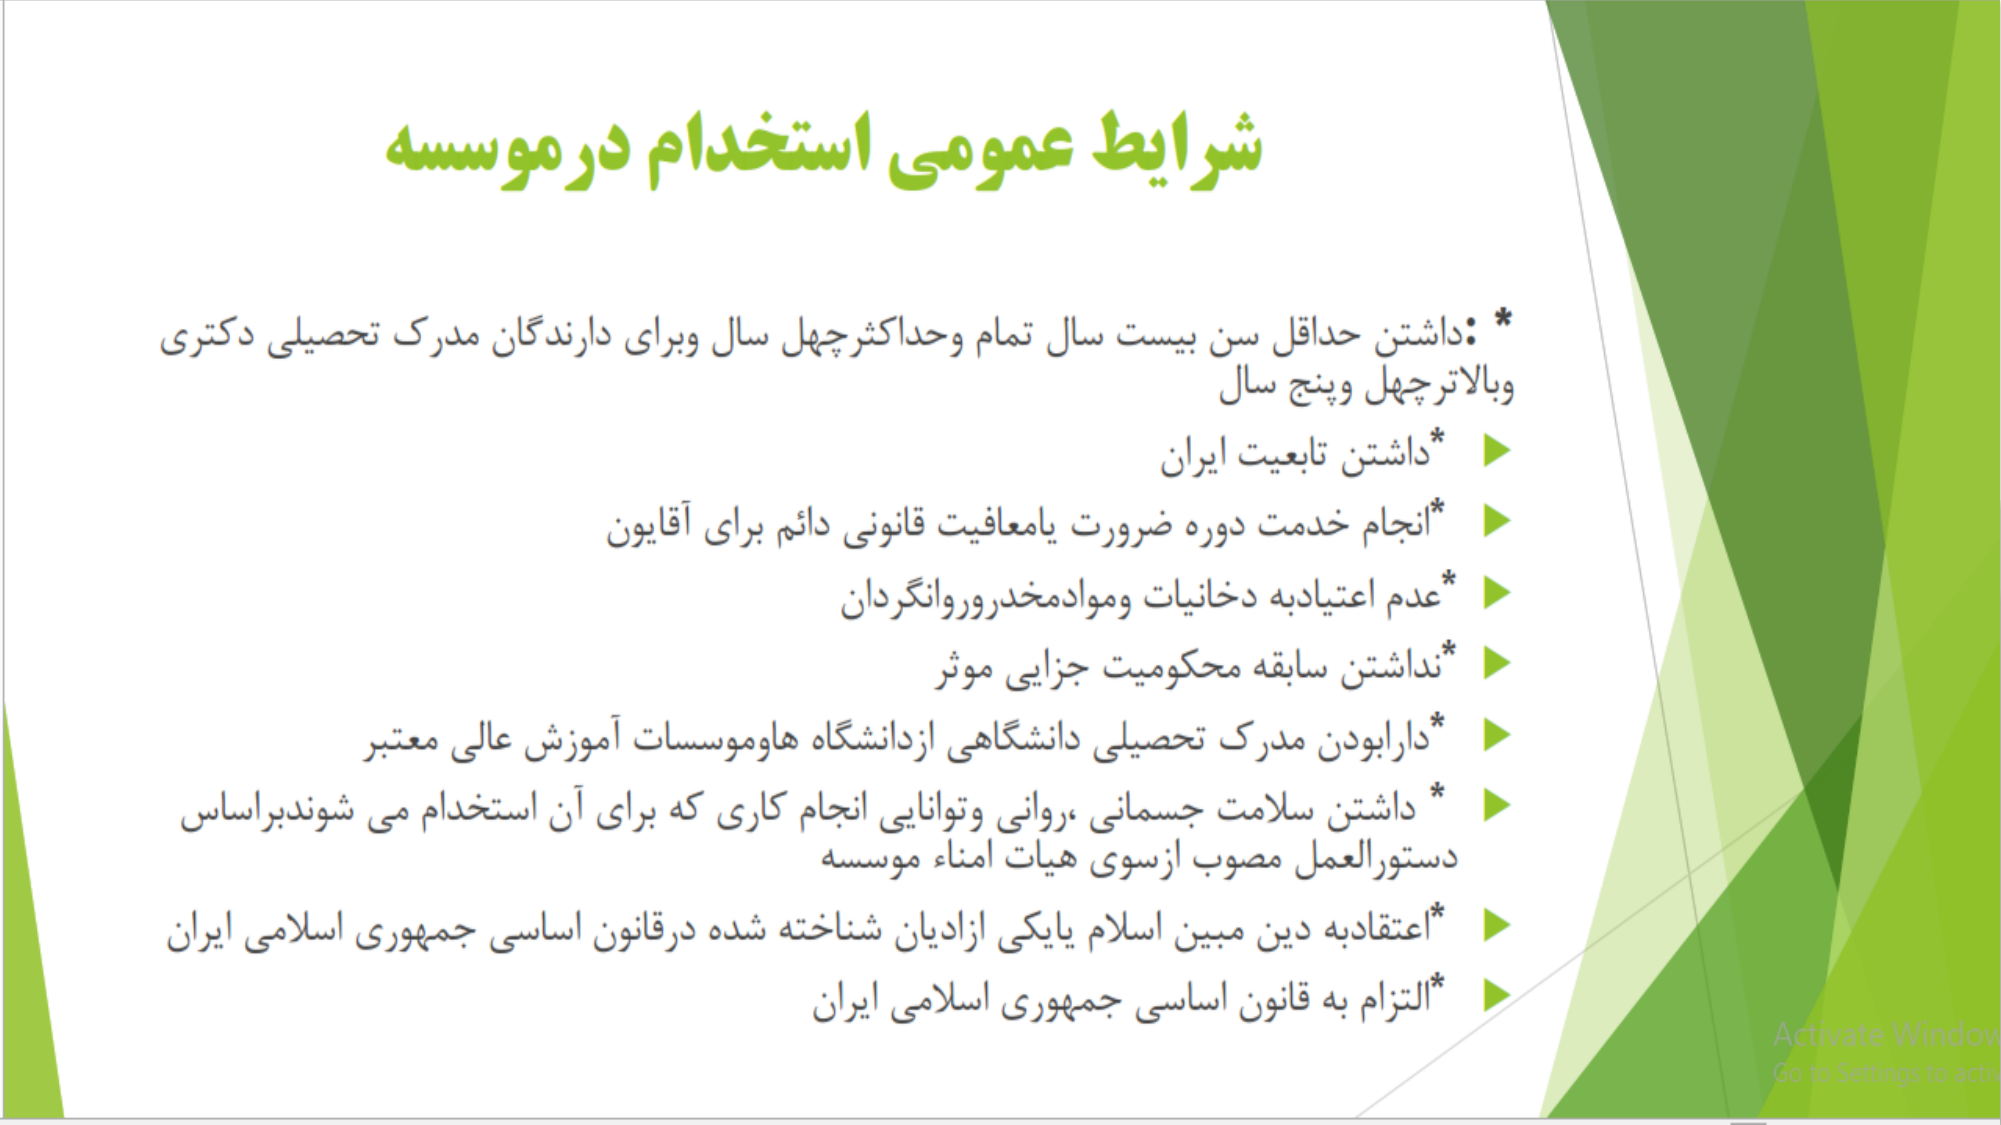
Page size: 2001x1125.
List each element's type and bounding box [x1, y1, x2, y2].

list [0, 0, 2000, 1125]
